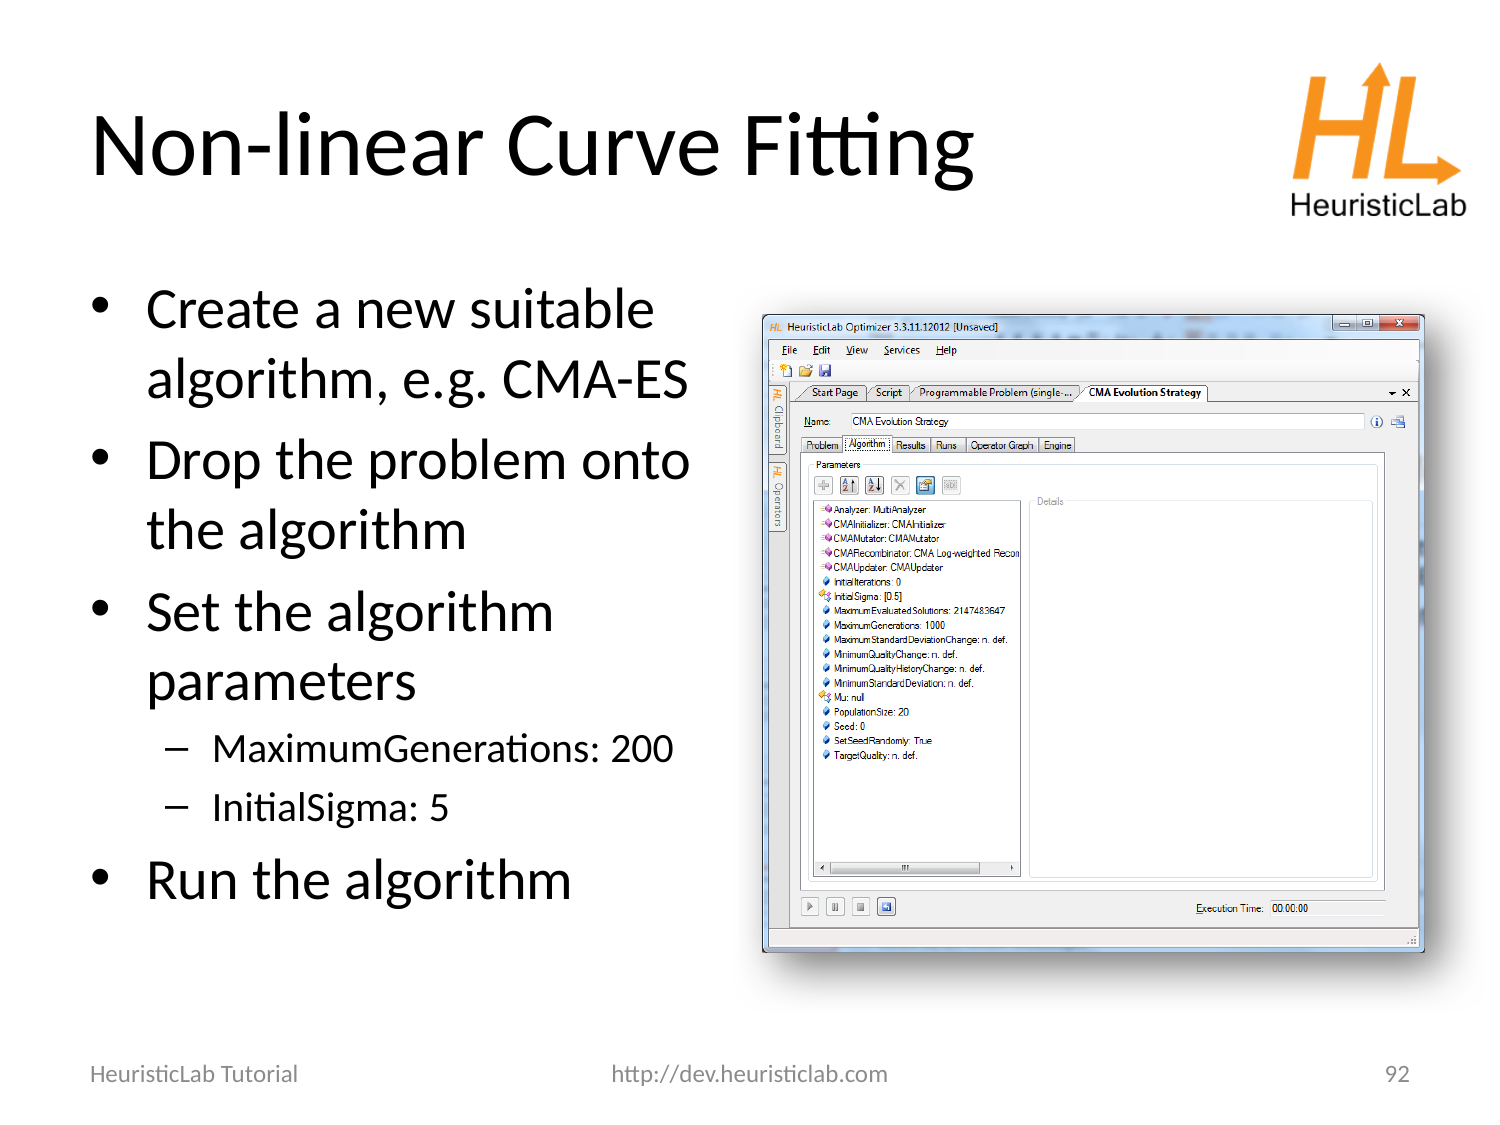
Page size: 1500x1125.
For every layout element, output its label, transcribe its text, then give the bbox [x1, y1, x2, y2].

slide_number 92 [1074, 1042, 1425, 1103]
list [762, 314, 1426, 954]
footer http://dev.heuristiclab.com [512, 1042, 988, 1103]
title Non-linear Curve Fitting [75, 45, 1282, 233]
picture [1281, 27, 1474, 244]
list Create a new suitable algorithm, e.g. CMA-ES Drop the problem onto the algorithm Set the algorithm parameters MaximumGenerations: 200 InitialSigma: 5 Run the algorithm [75, 262, 738, 1005]
slide_number HeuristicLab Tutorial [75, 1042, 425, 1103]
